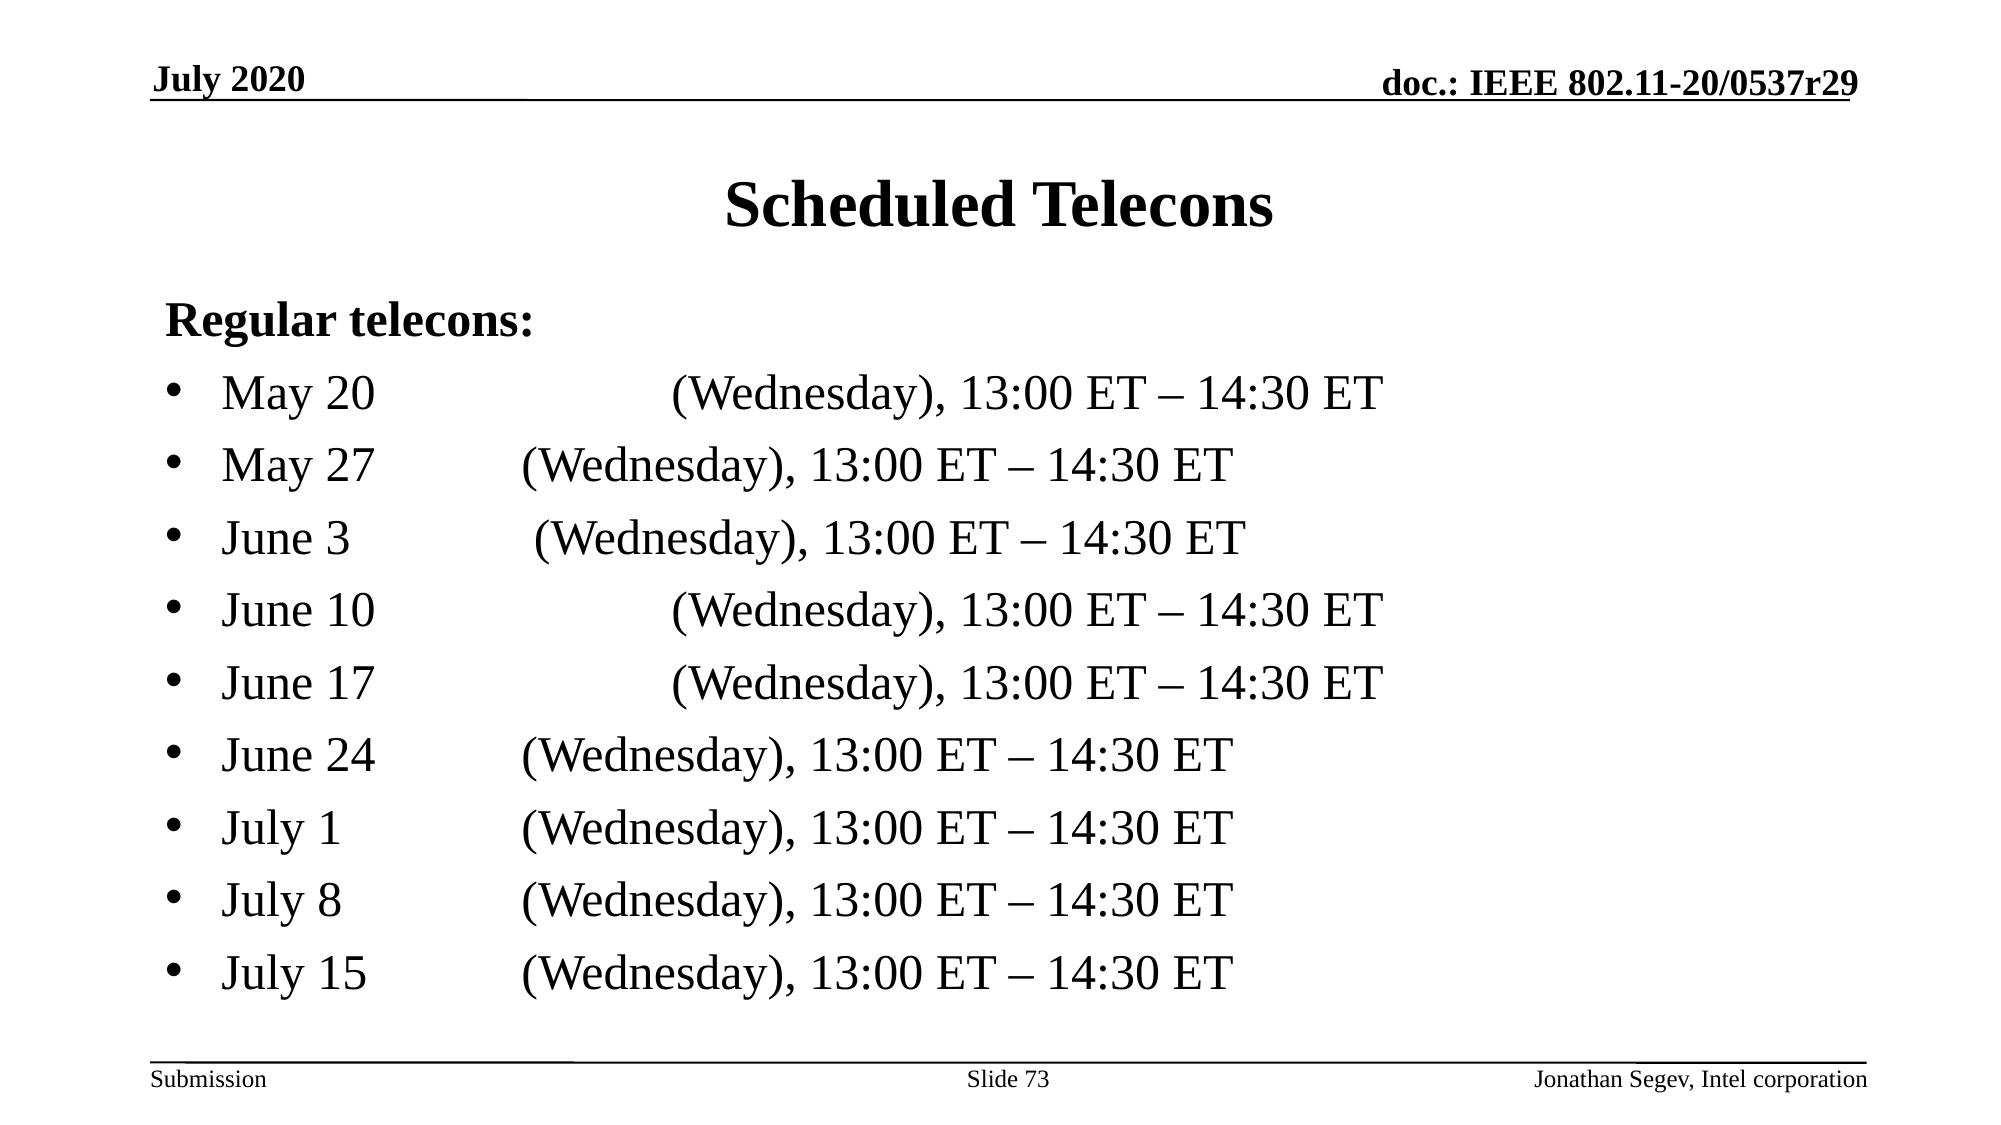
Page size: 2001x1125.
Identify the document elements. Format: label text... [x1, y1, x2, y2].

title Scheduled Telecons [149, 112, 1850, 278]
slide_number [152, 54, 563, 100]
slide_number Slide 73 [950, 1061, 1067, 1123]
list Regular telecons: May 20 (Wednesday), 13:00 ET – 14:30 ET May 27 (Wednesday), 13:00 ET – 14:30 ET June 3 (Wednesday), 13:00 ET – 14:30 ET June 10 (Wednesday), 13:00 ET – 14:30 ET June 17 (Wednesday), 13:00 ET – 14:30 ET June 24 (Wednesday), 13:00 ET – 14:30 ET July 1 (Wednesday), 13:00 ET – 14:30 ET July 8 (Wednesday), 13:00 ET – 14:30 ET July 15 (Wednesday), 13:00 ET – 14:30 ET [149, 278, 1850, 670]
footer Jonathan Segev, Intel corporation [1171, 1061, 1869, 1093]
